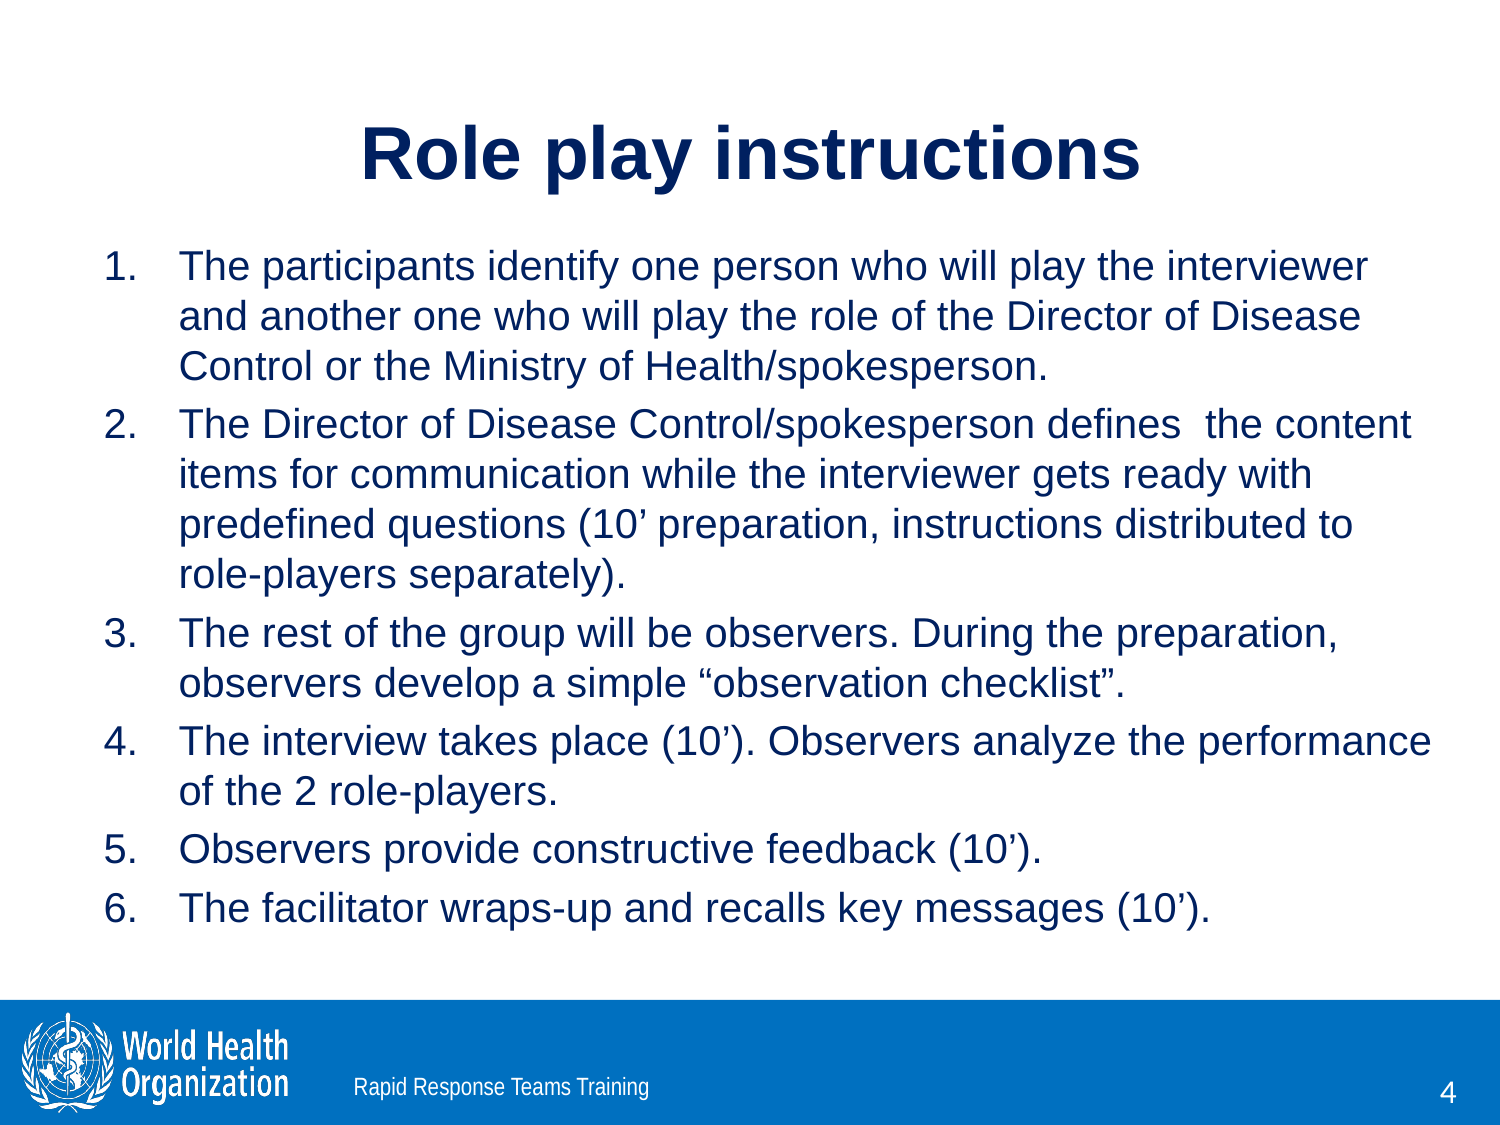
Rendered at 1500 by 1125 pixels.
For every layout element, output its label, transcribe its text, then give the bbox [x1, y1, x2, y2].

title Role play instructions [76, 56, 1427, 244]
list The participants identify one person who will play the interviewer and another one who will play the role of the Director of Disease Control or the Ministry of Health/spokesperson. The Director of Disease Control/spokesperson defines the content items for communication while the interviewer gets ready with predefined questions (10’ preparation, instructions distributed to role-players separately). The rest of the group will be observers. During the preparation, observers develop a simple “observation checklist”. The interview takes place (10’). Observers analyze the performance of the 2 role-players. Observers provide constructive feedback (10’). The facilitator wraps-up and recalls key messages (10’). [88, 172, 1461, 1000]
picture [21, 1012, 288, 1113]
